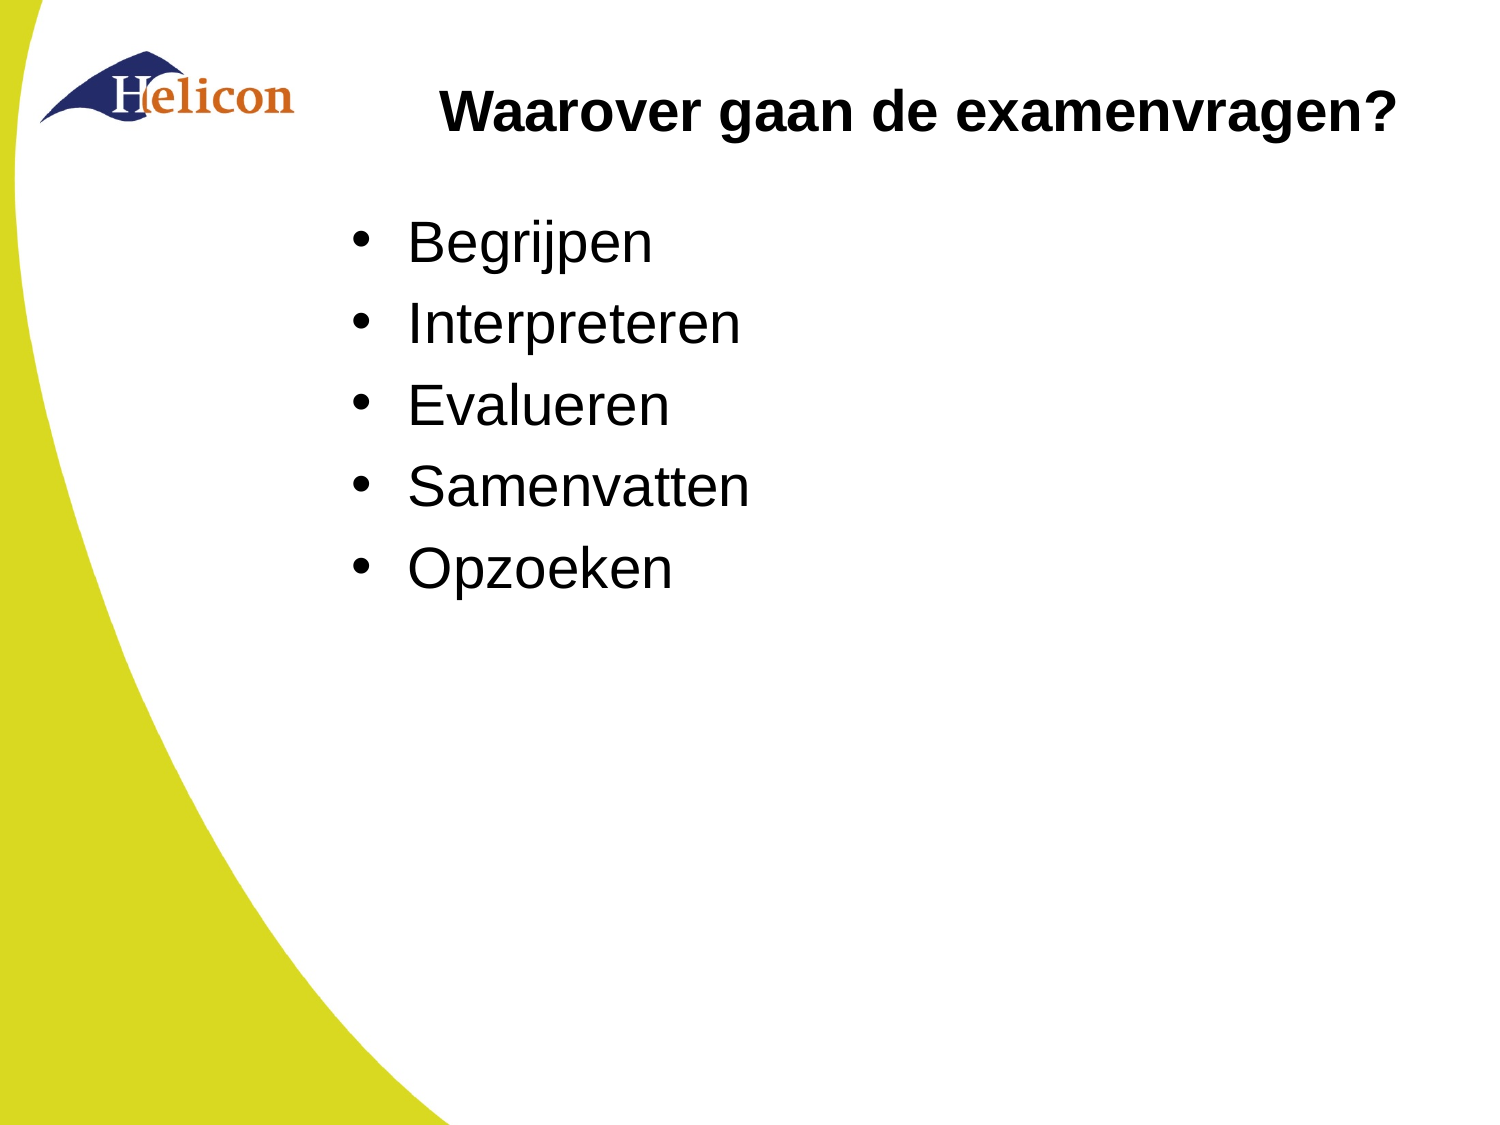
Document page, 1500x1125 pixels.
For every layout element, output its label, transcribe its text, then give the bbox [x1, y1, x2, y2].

picture [0, 0, 1500, 1125]
title Waarover gaan de examenvragen? [324, 54, 1415, 161]
list Begrijpen Interpreteren Evalueren Samenvatten Opzoeken [336, 196, 1425, 1005]
